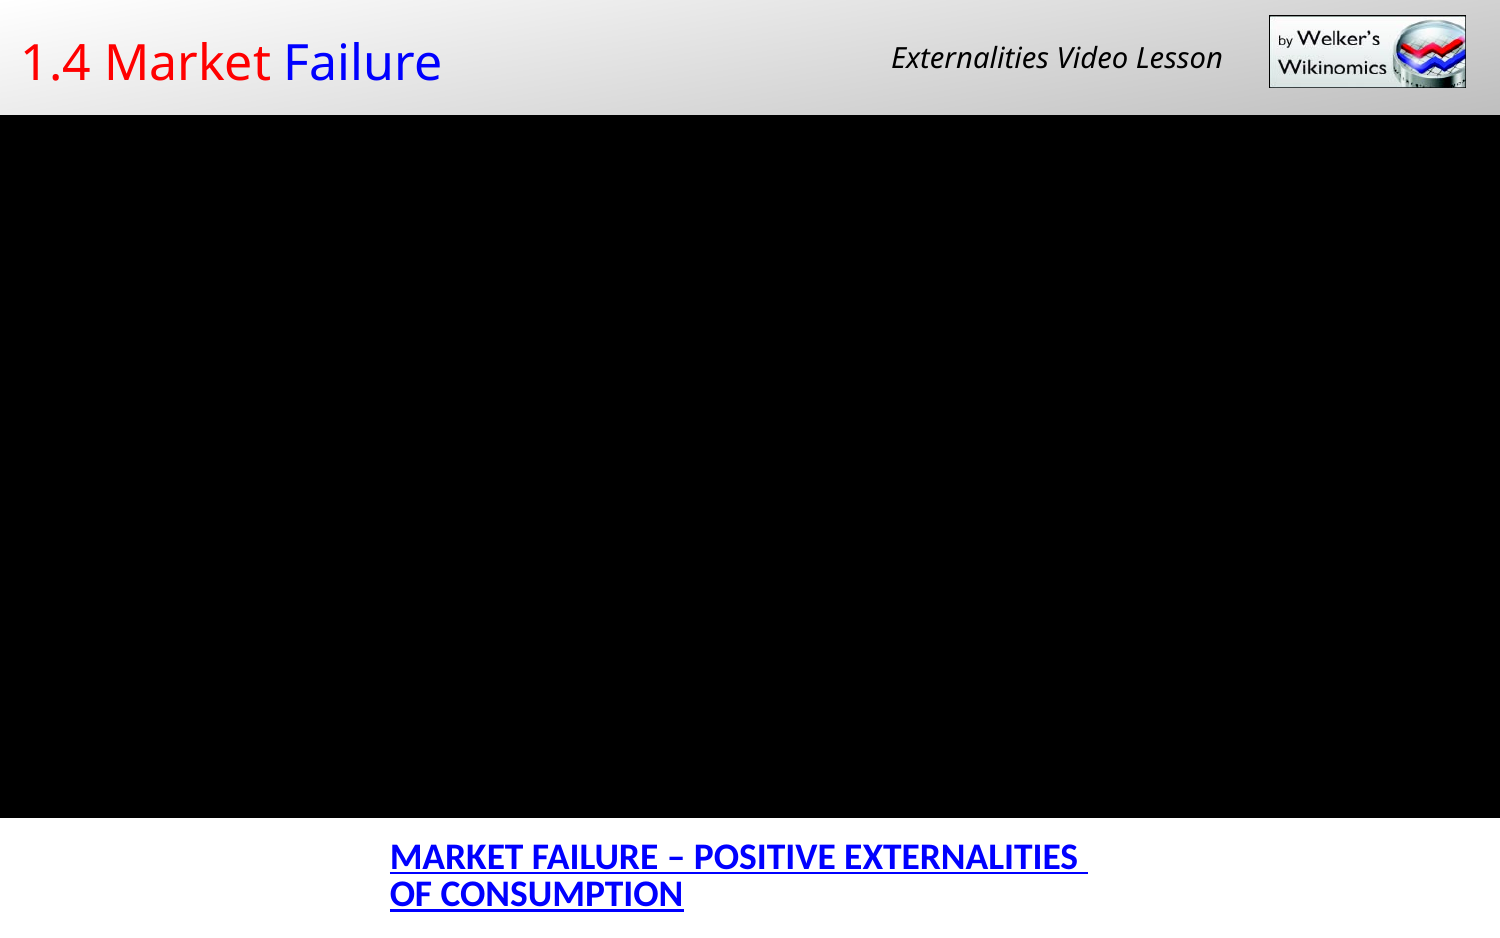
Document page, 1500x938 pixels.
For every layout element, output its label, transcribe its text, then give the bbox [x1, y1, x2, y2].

text_box MARKET FAILURE – POSITIVE EXTERNALITIES OF CONSUMPTION [374, 827, 1125, 885]
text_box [0, 0, 1500, 113]
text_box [0, 114, 1500, 819]
